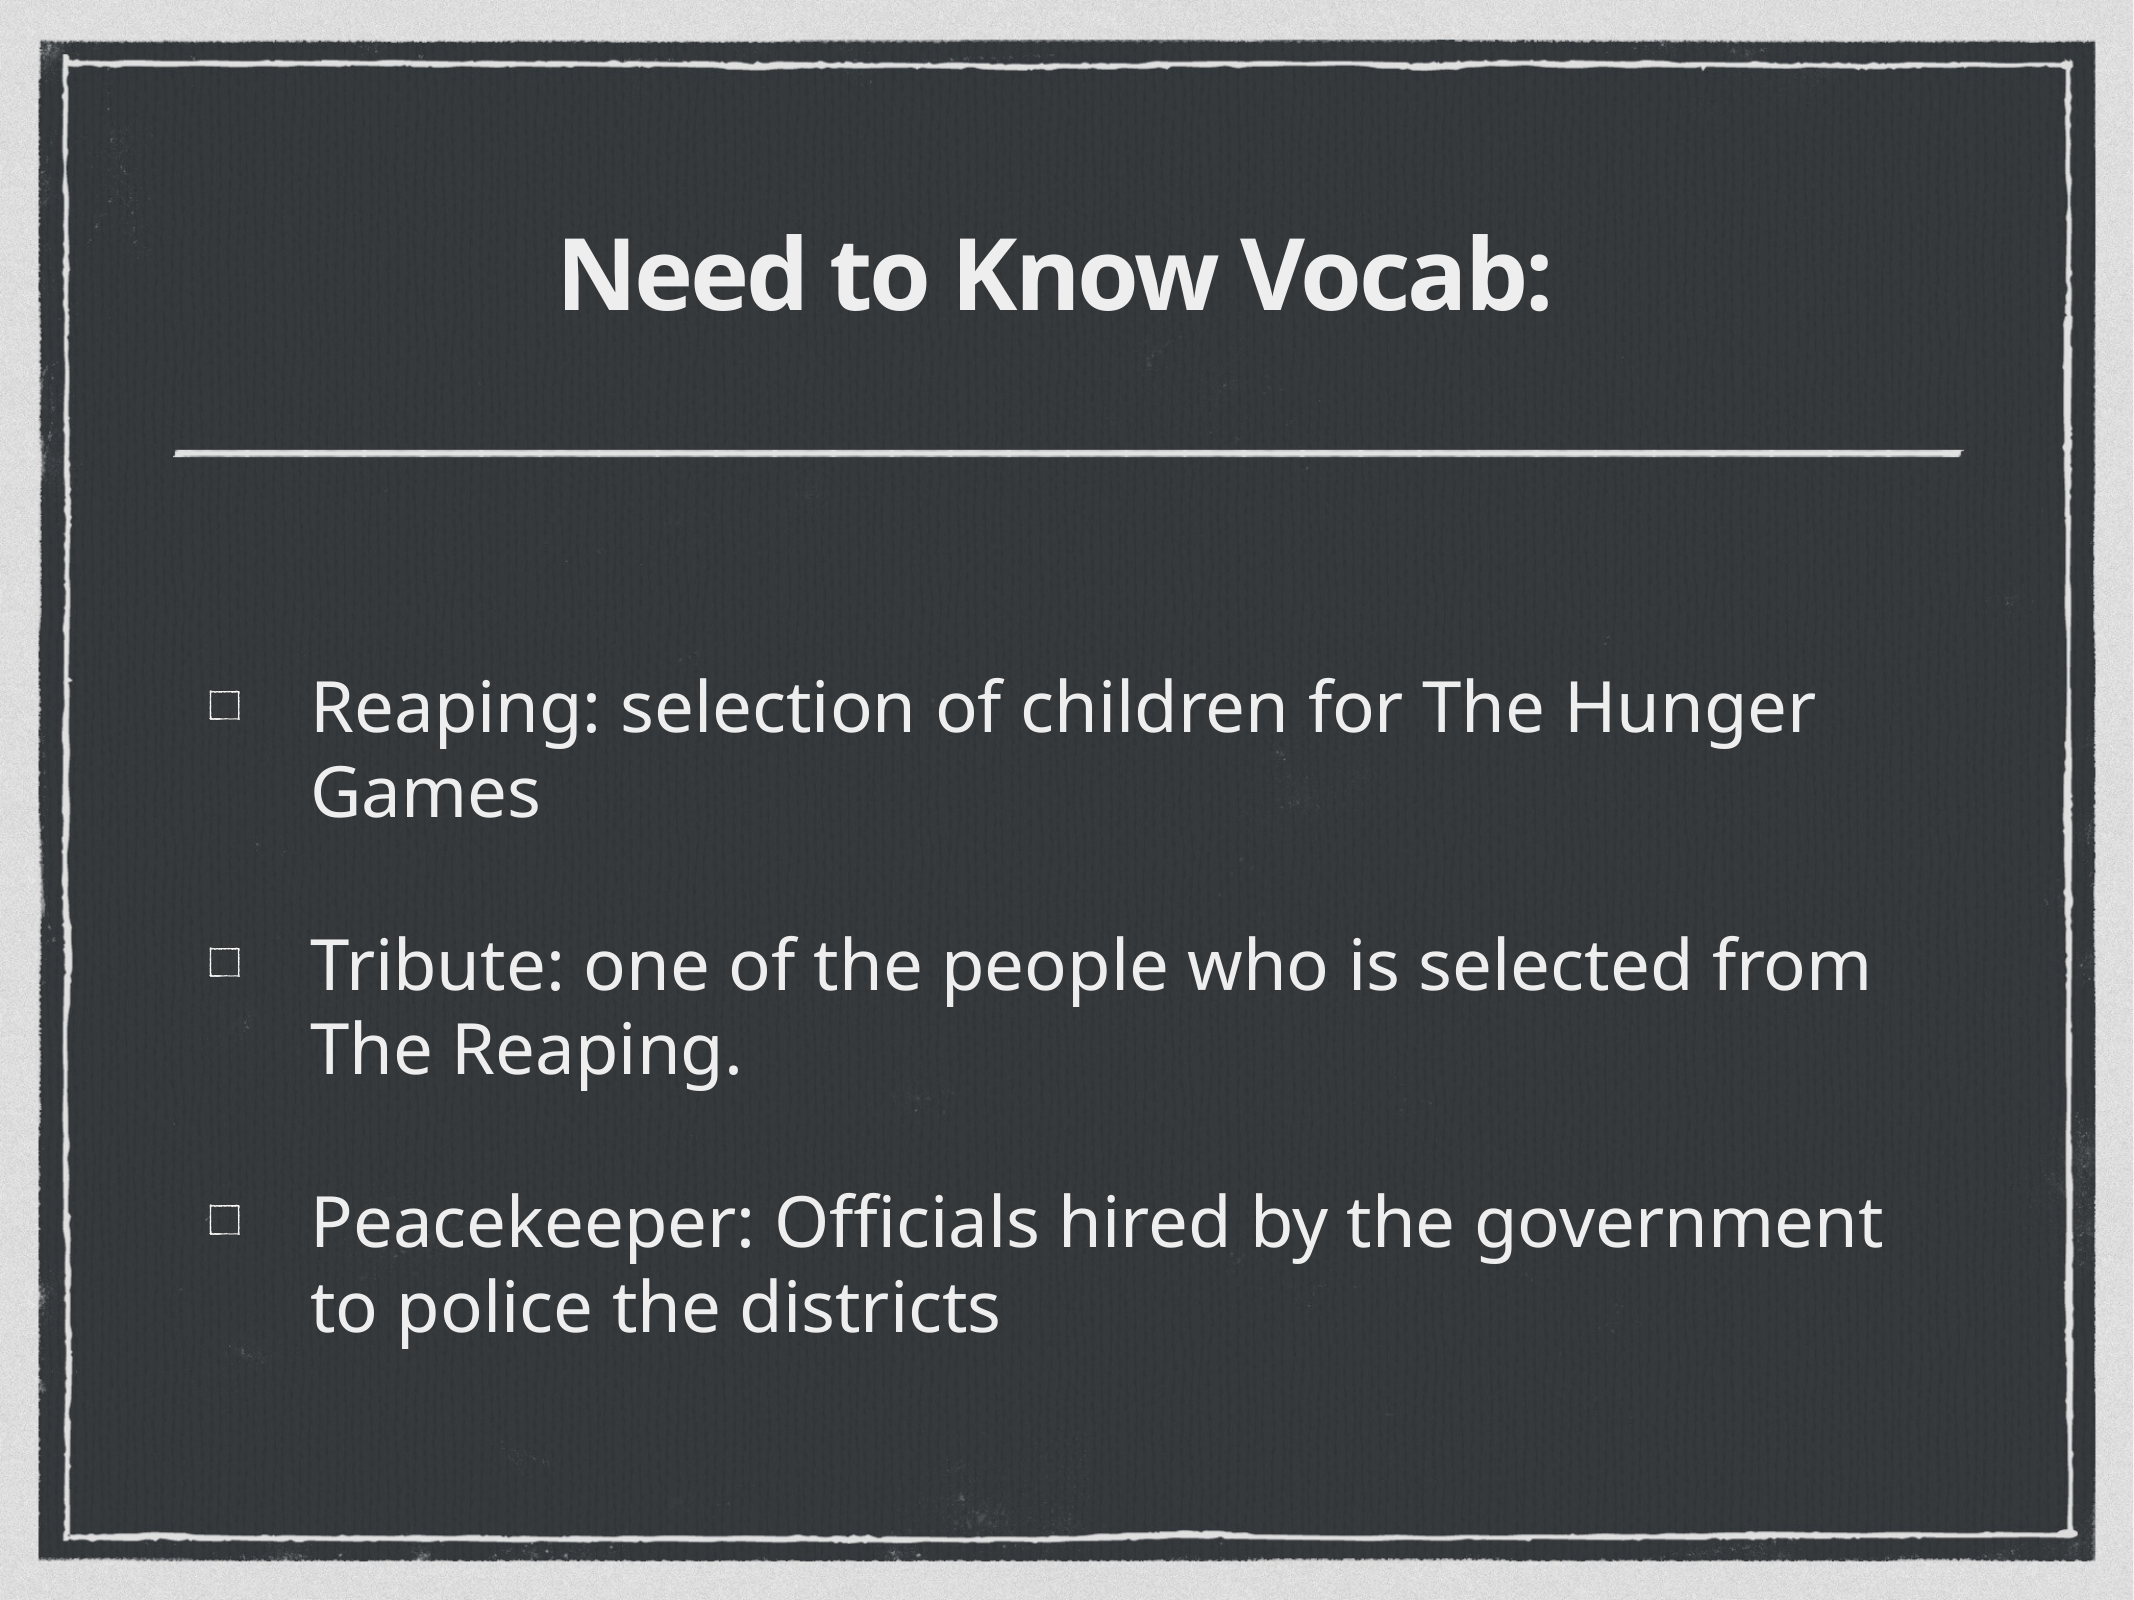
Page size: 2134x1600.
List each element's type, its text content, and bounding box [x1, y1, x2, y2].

picture [0, 0, 2134, 1600]
list Reaping: selection of children for The Hunger Games Tribute: one of the people who is selected from The Reaping. Peacekeeper: Officials hired by the government to police the districts [207, 534, 1926, 1474]
title Need to Know Vocab: [207, 114, 1926, 428]
